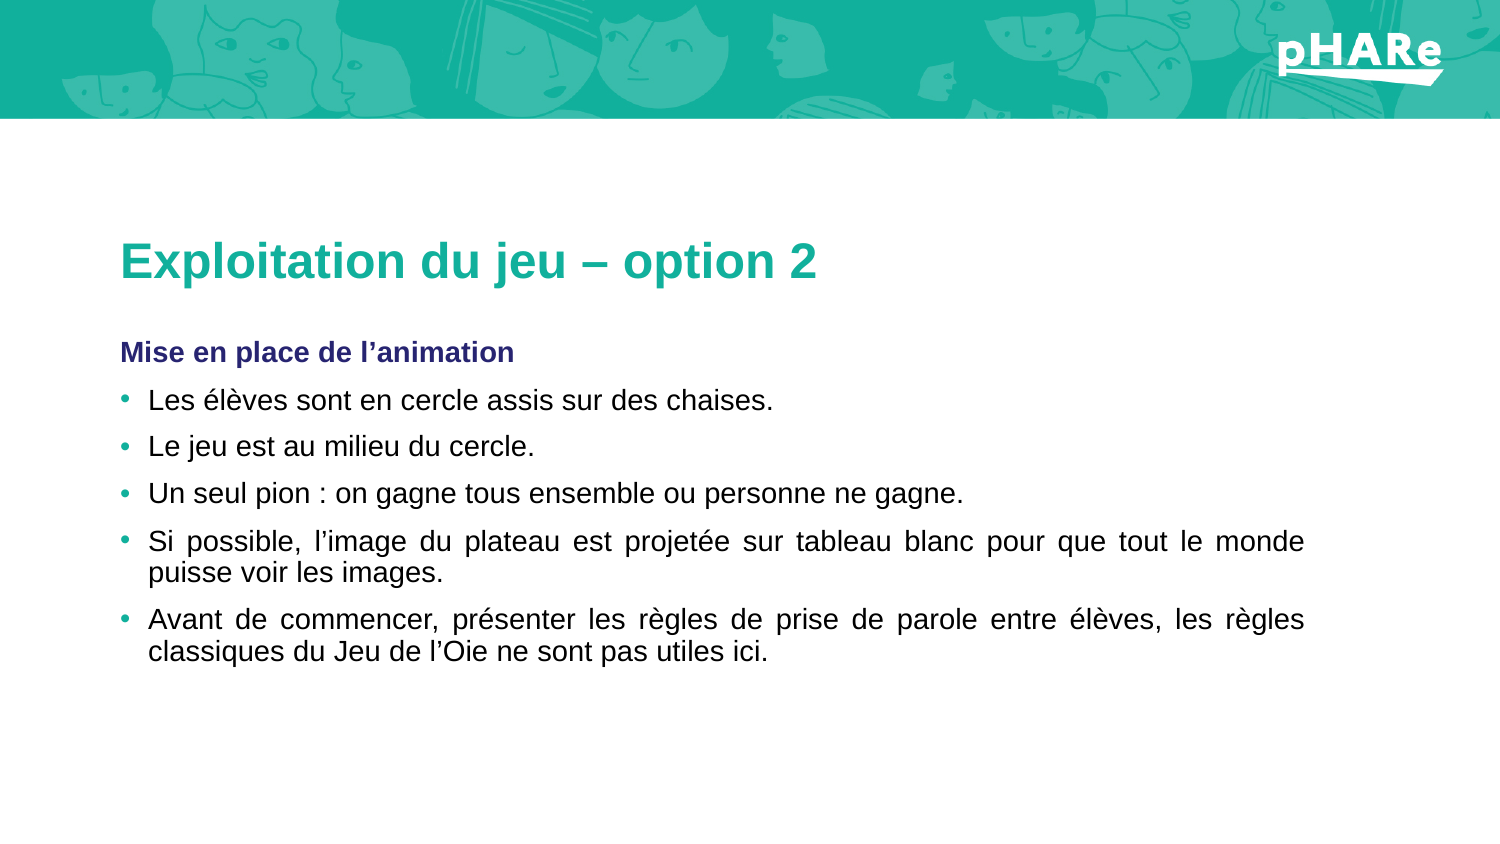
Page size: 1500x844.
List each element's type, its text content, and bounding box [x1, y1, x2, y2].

text_box Exploitation du jeu – option 2 [105, 203, 1488, 322]
text_box [69, 425, 1411, 844]
text_box Mise en place de l’animation Les élèves sont en cercle assis sur des chaises. Le jeu est au milieu du cercle. Un seul pion : on gagne tous ensemble ou personne ne gagne. Si possible, l’image du plateau est projetée sur tableau blanc pour que tout le monde puisse voir les images. Avant de commencer, présenter les règles de prise de parole entre élèves, les règles classiques du Jeu de l’Oie ne sont pas utiles ici. [105, 330, 1322, 425]
picture [0, 0, 1500, 119]
